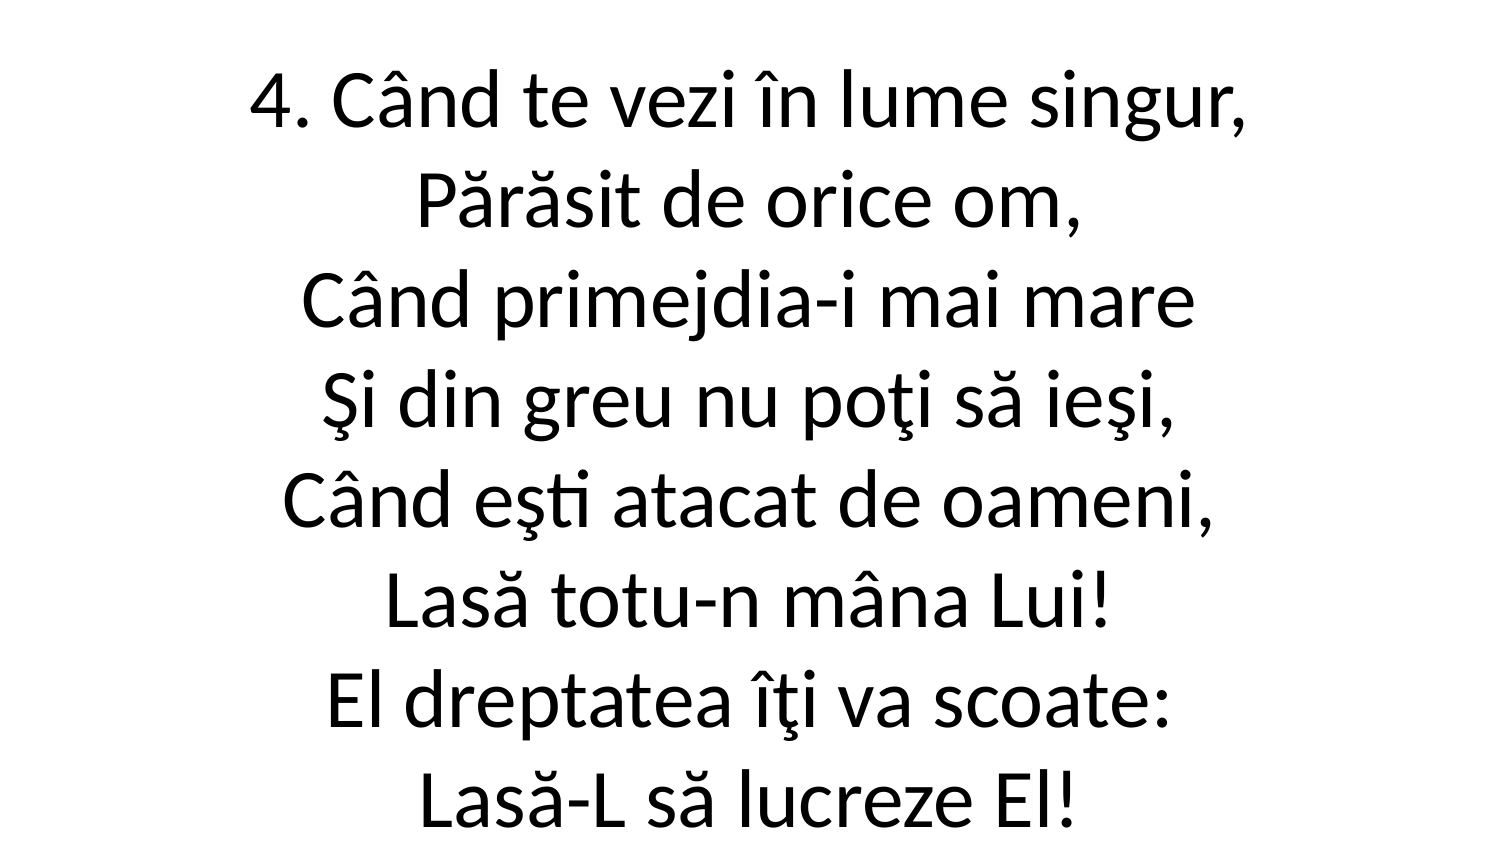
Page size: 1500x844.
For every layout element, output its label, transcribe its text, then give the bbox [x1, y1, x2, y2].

text_box 4. Când te vezi în lume singur, Părăsit de orice om, Când primejdia-i mai mare Şi din greu nu poţi să ieşi, Când eşti atacat de oameni, Lasă totu-n mâna Lui! El dreptatea îţi va scoate: Lasă-L să lucreze El! [235, 0, 1265, 844]
